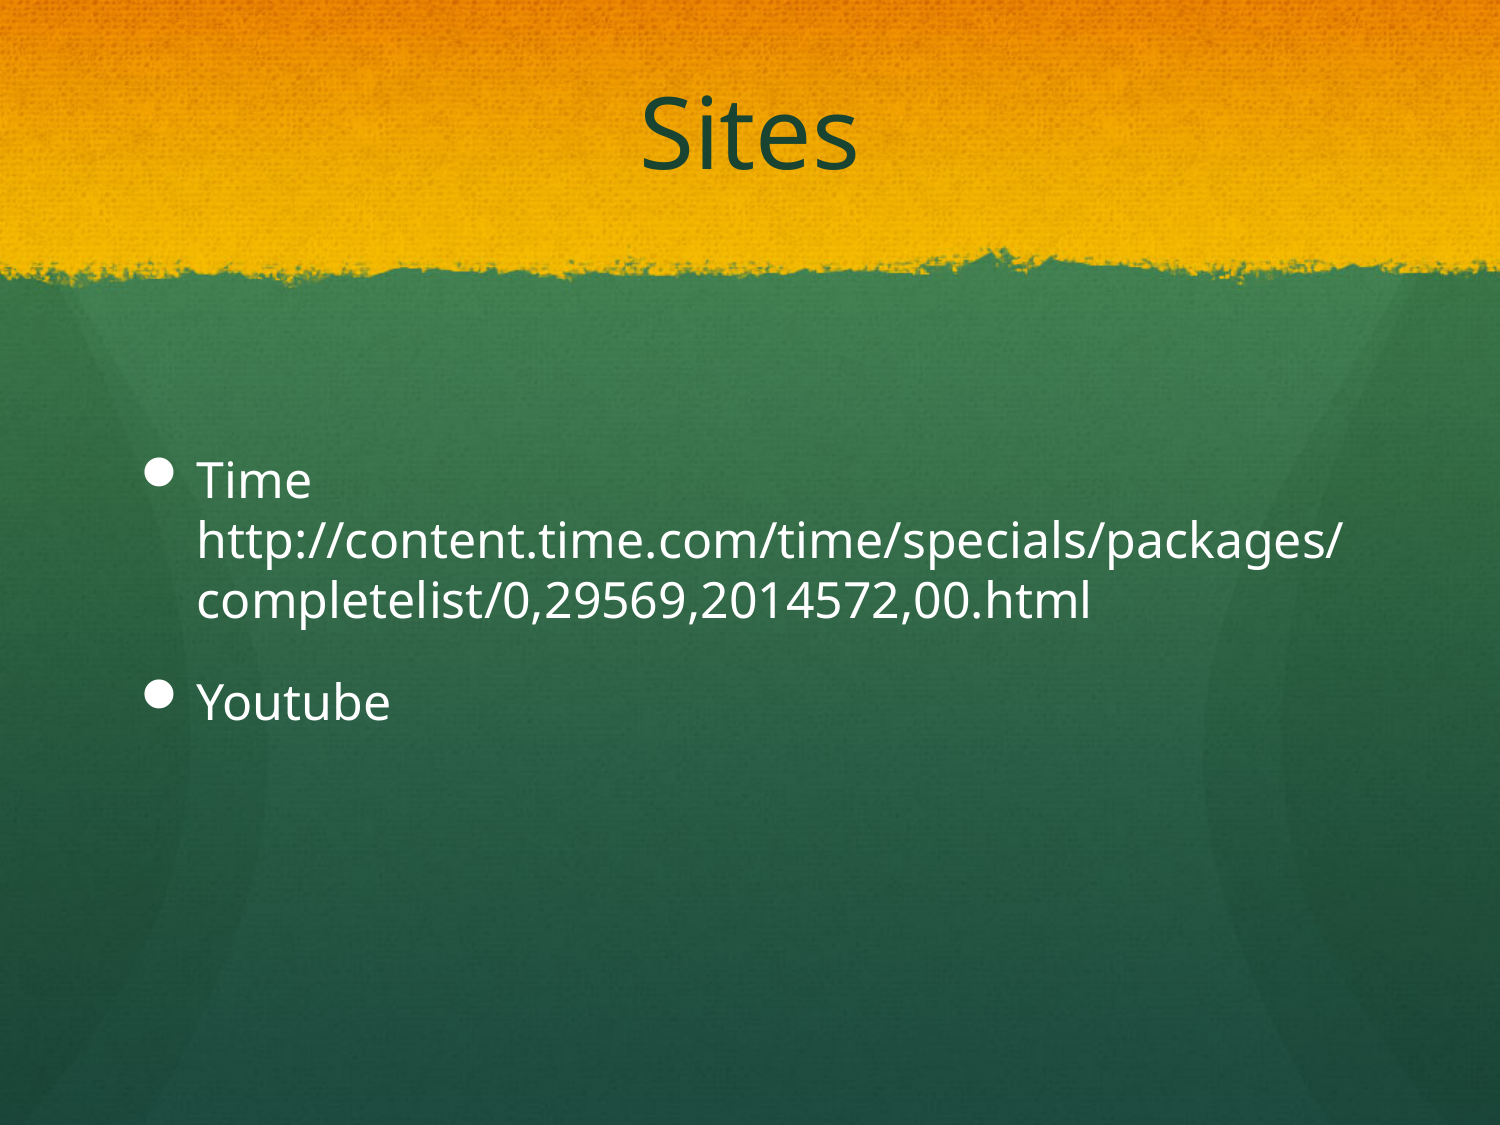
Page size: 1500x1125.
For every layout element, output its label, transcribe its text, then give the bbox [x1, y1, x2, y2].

picture [0, 0, 1500, 1125]
title Sites [125, 13, 1375, 246]
list Time http://content.time.com/time/specials/packages/completelist/0,29569,2014572,00.html Youtube [125, 339, 1375, 1026]
